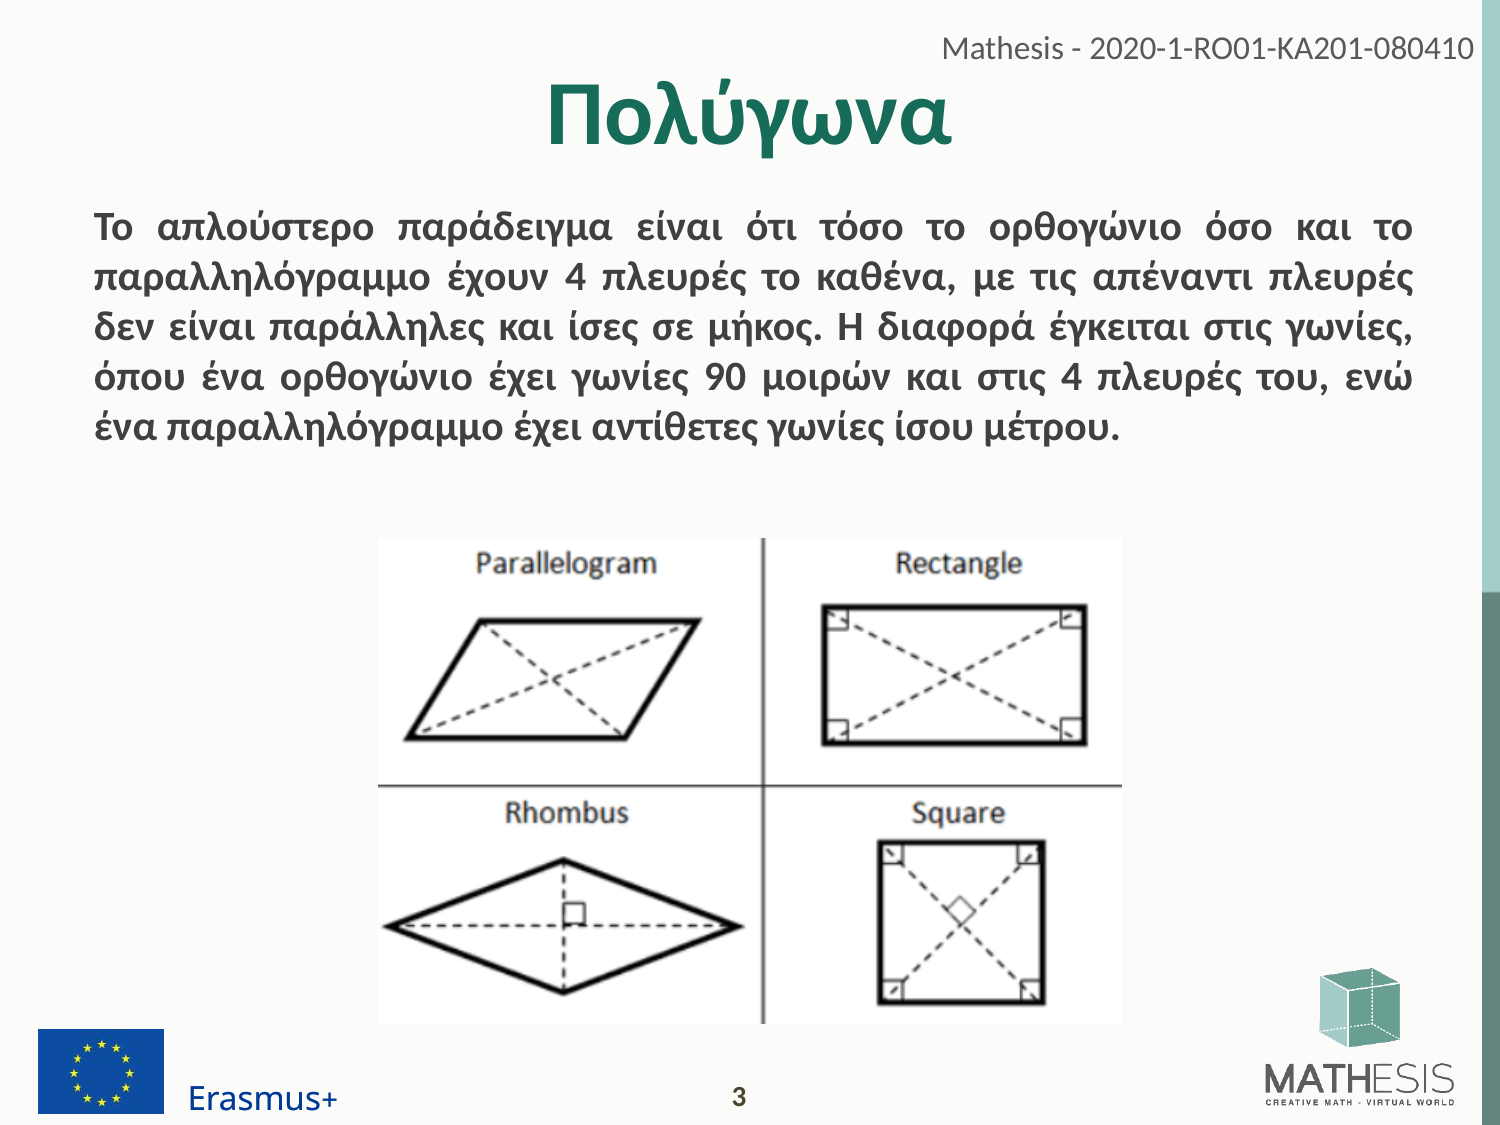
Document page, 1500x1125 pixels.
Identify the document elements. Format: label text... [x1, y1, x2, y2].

picture [38, 1029, 164, 1114]
picture [378, 538, 1122, 1025]
list Το απλούστερο παράδειγμα είναι ότι τόσο το ορθογώνιο όσο και το παραλληλόγραμμο έχουν 4 πλευρές το καθένα, με τις απέναντι πλευρές δεν είναι παράλληλες και ίσες σε μήκος. Η διαφορά έγκειται στις γωνίες, όπου ένα ορθογώνιο έχει γωνίες 90 μοιρών και στις 4 πλευρές του, ενώ ένα παραλληλόγραμμο έχει αντίθετες γωνίες ίσου μέτρου. [79, 191, 1429, 934]
title Πολύγωνα [75, 45, 1425, 233]
